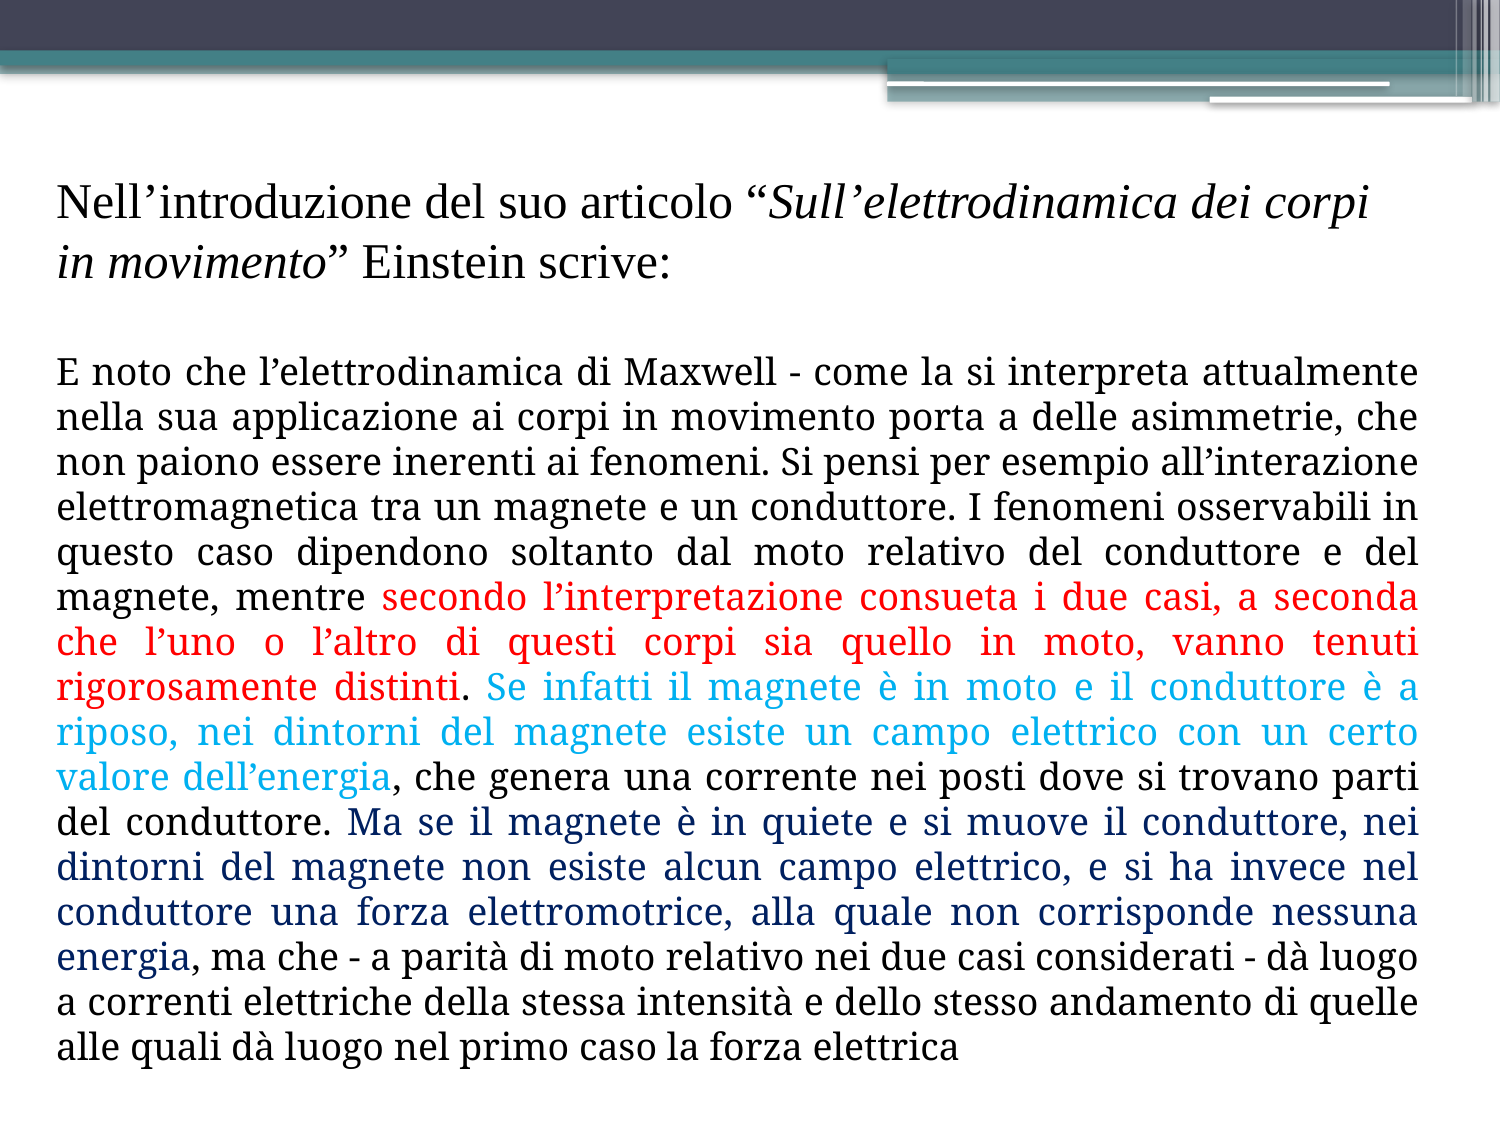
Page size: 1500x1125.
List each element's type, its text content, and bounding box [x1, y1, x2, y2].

text_box Nell’introduzione del suo articolo “Sull’elettrodinamica dei corpi in movimento” Einstein scrive: E noto che l’elettrodinamica di Maxwell - come la si interpreta attualmente nella sua applicazione ai corpi in movimento porta a delle asimmetrie, che non paiono essere inerenti ai fenomeni. Si pensi per esempio all’interazione elettromagnetica tra un magnete e un conduttore. I fenomeni osservabili in questo caso dipendono soltanto dal moto relativo del conduttore e del magnete, mentre secondo l’interpretazione consueta i due casi, a seconda che l’uno o l’altro di questi corpi sia quello in moto, vanno tenuti rigorosamente distinti. Se infatti il magnete è in moto e il conduttore è a riposo, nei dintorni del magnete esiste un campo elettrico con un certo valore dell’energia, che genera una corrente nei posti dove si trovano parti del conduttore. Ma se il magnete è in quiete e si muove il conduttore, nei dintorni del magnete non esiste alcun campo elettrico, e si ha invece nel conduttore una forza elettromotrice, alla quale non corrisponde nessuna energia, ma che - a parità di moto relativo nei due casi considerati - dà luogo a correnti elettriche della stessa intensità e dello stesso andamento di quelle alle quali dà luogo nel primo caso la forza elettrica [41, 160, 1436, 1076]
